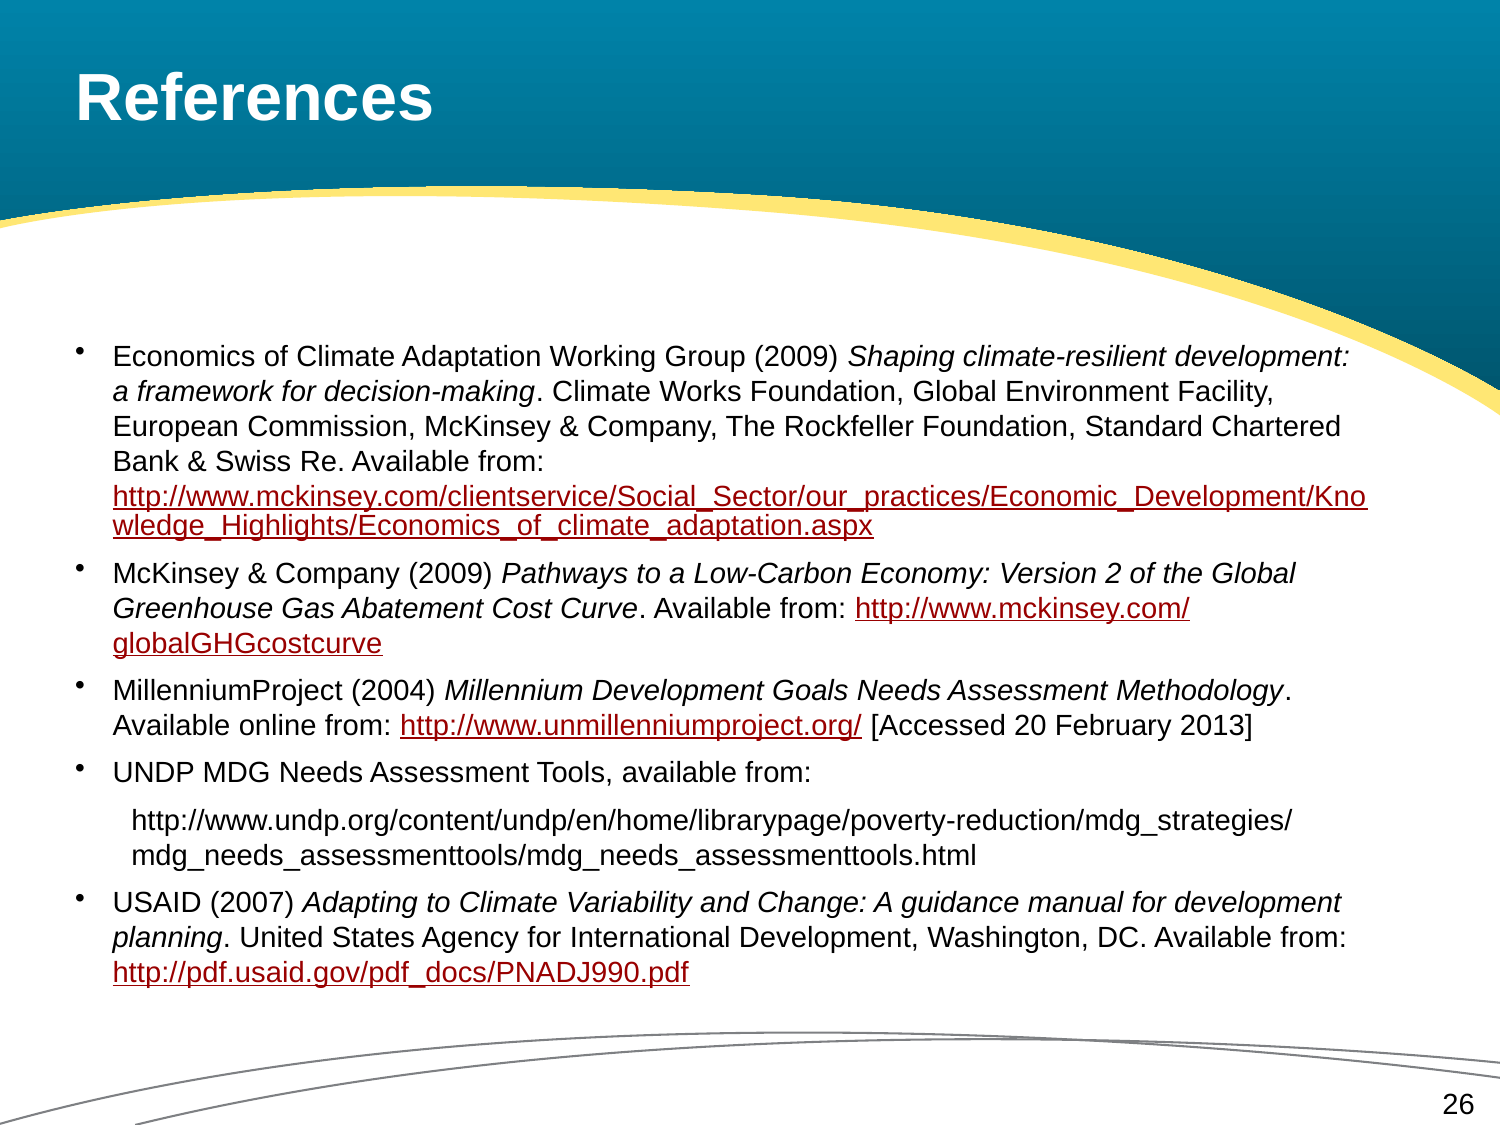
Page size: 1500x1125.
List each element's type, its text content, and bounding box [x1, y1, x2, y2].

list Economics of Climate Adaptation Working Group (2009) Shaping climate-resilient development: a framework for decision-making. Climate Works Foundation, Global Environment Facility, European Commission, McKinsey & Company, The Rockfeller Foundation, Standard Chartered Bank & Swiss Re. Available from: http://www.mckinsey.com/clientservice/Social_Sector/our_practices/Economic_Development/Knowledge_Highlights/Economics_of_climate_adaptation.aspx McKinsey & Company (2009) Pathways to a Low-Carbon Economy: Version 2 of the Global Greenhouse Gas Abatement Cost Curve. Available from: http://www.mckinsey.com/globalGHGcostcurve MillenniumProject (2004) Millennium Development Goals Needs Assessment Methodology. Available online from: http://www.unmillenniumproject.org/ [Accessed 20 February 2013] UNDP MDG Needs Assessment Tools, available from: http://www.undp.org/content/undp/en/home/librarypage/poverty-reduction/mdg_strategies/mdg_needs_assessmenttools/mdg_needs_assessmenttools.html USAID (2007) Adapting to Climate Variability and Change: A guidance manual for development planning. United States Agency for International Development, Washington, DC. Available from: http://pdf.usaid.gov/pdf_docs/PNADJ990.pdf [74, 337, 1376, 1088]
slide_number 26 [1124, 1084, 1476, 1113]
title References [74, 0, 1476, 188]
